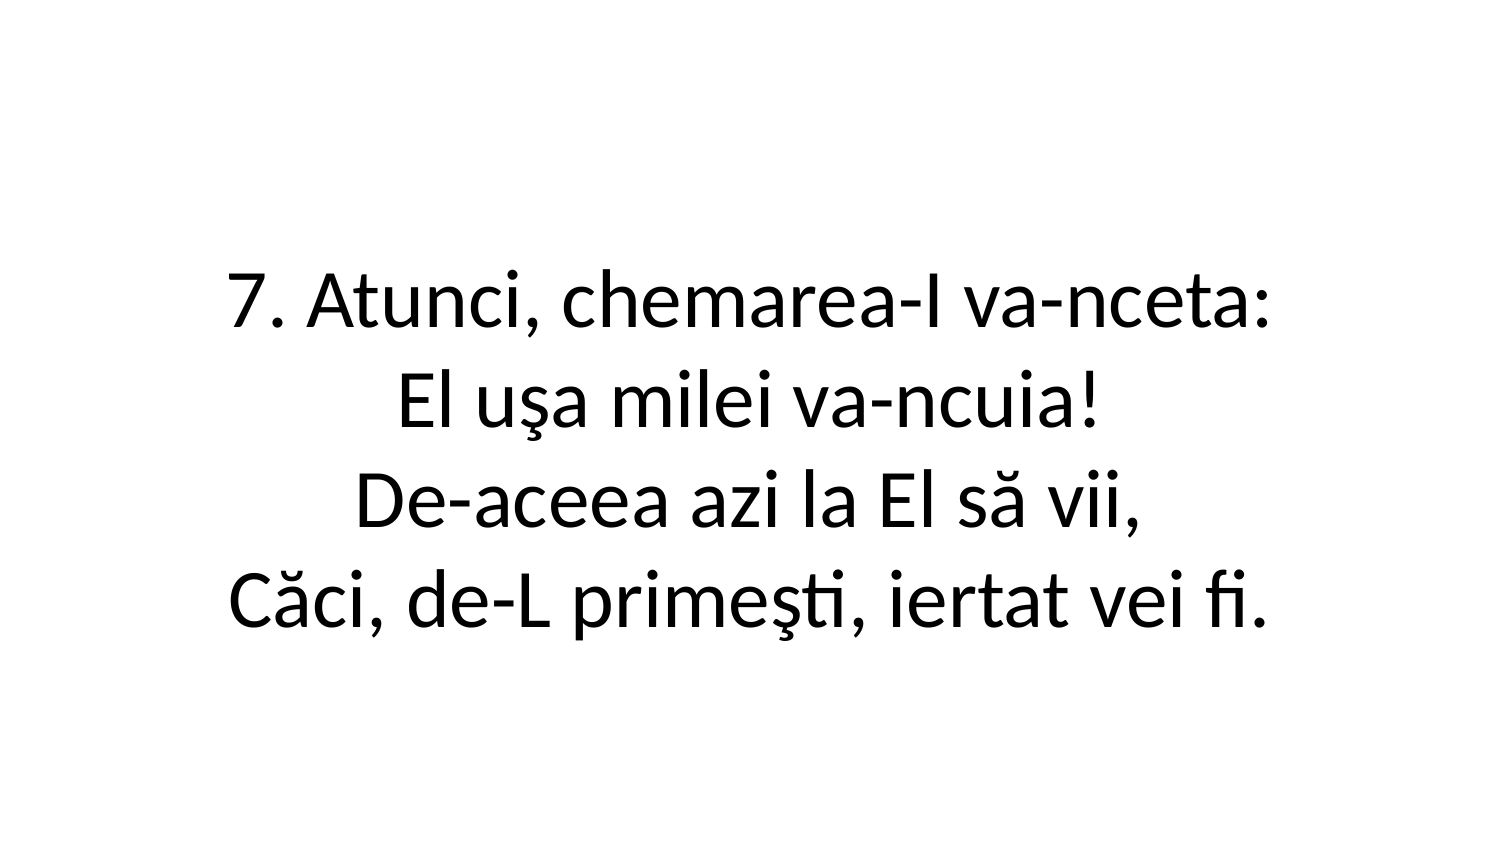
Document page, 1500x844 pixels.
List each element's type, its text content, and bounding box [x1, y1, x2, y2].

text_box 7. Atunci, chemarea-I va-nceta: El uşa milei va-ncuia! De-aceea azi la El să vii, Căci, de-L primeşti, iertat vei fi. [210, 192, 1290, 652]
